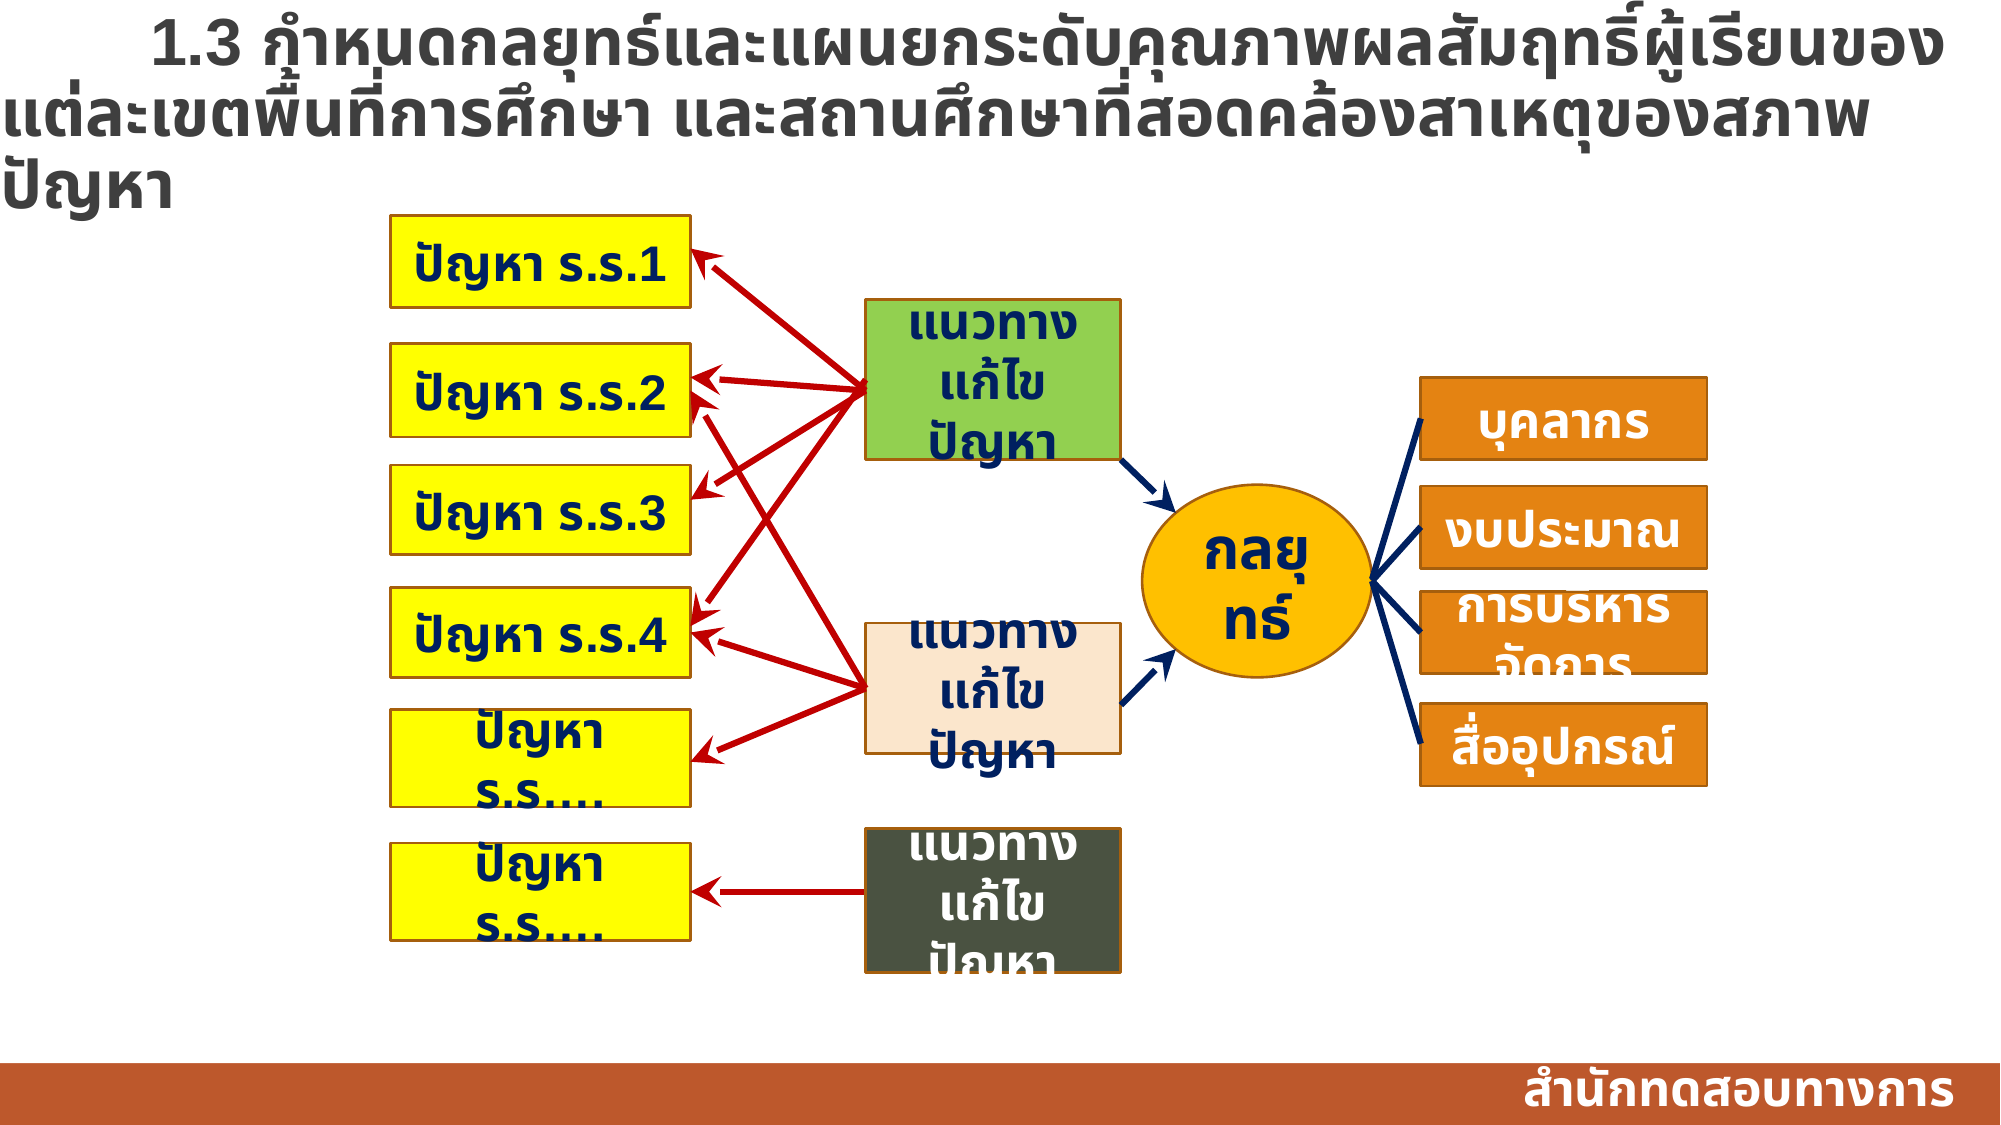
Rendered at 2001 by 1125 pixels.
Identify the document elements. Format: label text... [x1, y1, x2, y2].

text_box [1371, 418, 1422, 526]
text_box ปัญหา ร.ร…. [390, 843, 691, 941]
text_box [1371, 526, 1422, 580]
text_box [1371, 640, 1422, 744]
text_box ปัญหา ร.ร…. [390, 709, 691, 807]
text_box งบประมาณ [1425, 486, 1707, 569]
text_box ปัญหา ร.ร.4 [390, 587, 683, 678]
text_box ปัญหา ร.ร.1 [390, 215, 691, 308]
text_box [1371, 580, 1422, 633]
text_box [690, 390, 866, 689]
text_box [1120, 459, 1177, 514]
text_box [690, 379, 866, 390]
text_box การบริหารจัดการ [1425, 591, 1707, 674]
list 1.3 กำหนดกลยุทธ์และแผนยกระดับคุณภาพผลสัมฤทธิ์ผู้เรียนของแต่ละเขตพื้นที่การศึกษา และสถานศึกษาที่สอดคล้องสาเหตุของสภาพปัญหา [0, 0, 2000, 1064]
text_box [690, 248, 866, 376]
text_box แนวทาง แก้ไขปัญหา [869, 622, 1121, 754]
text_box บุคลากร [1420, 377, 1707, 460]
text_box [1120, 648, 1177, 706]
text_box ปัญหา ร.ร.2 [390, 343, 684, 438]
text_box สื่ออุปกรณ์ [1420, 703, 1707, 786]
text_box แนวทาง แก้ไขปัญหา [869, 299, 1121, 460]
text_box กลยุทธ์ [1142, 484, 1365, 678]
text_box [690, 695, 866, 762]
text_box ปัญหา ร.ร.3 [390, 465, 683, 555]
text_box แนวทาง แก้ไขปัญหา [865, 828, 1121, 973]
text_box สำนักทดสอบทางการศึกษา สพฐ. [1508, 1049, 1995, 1125]
